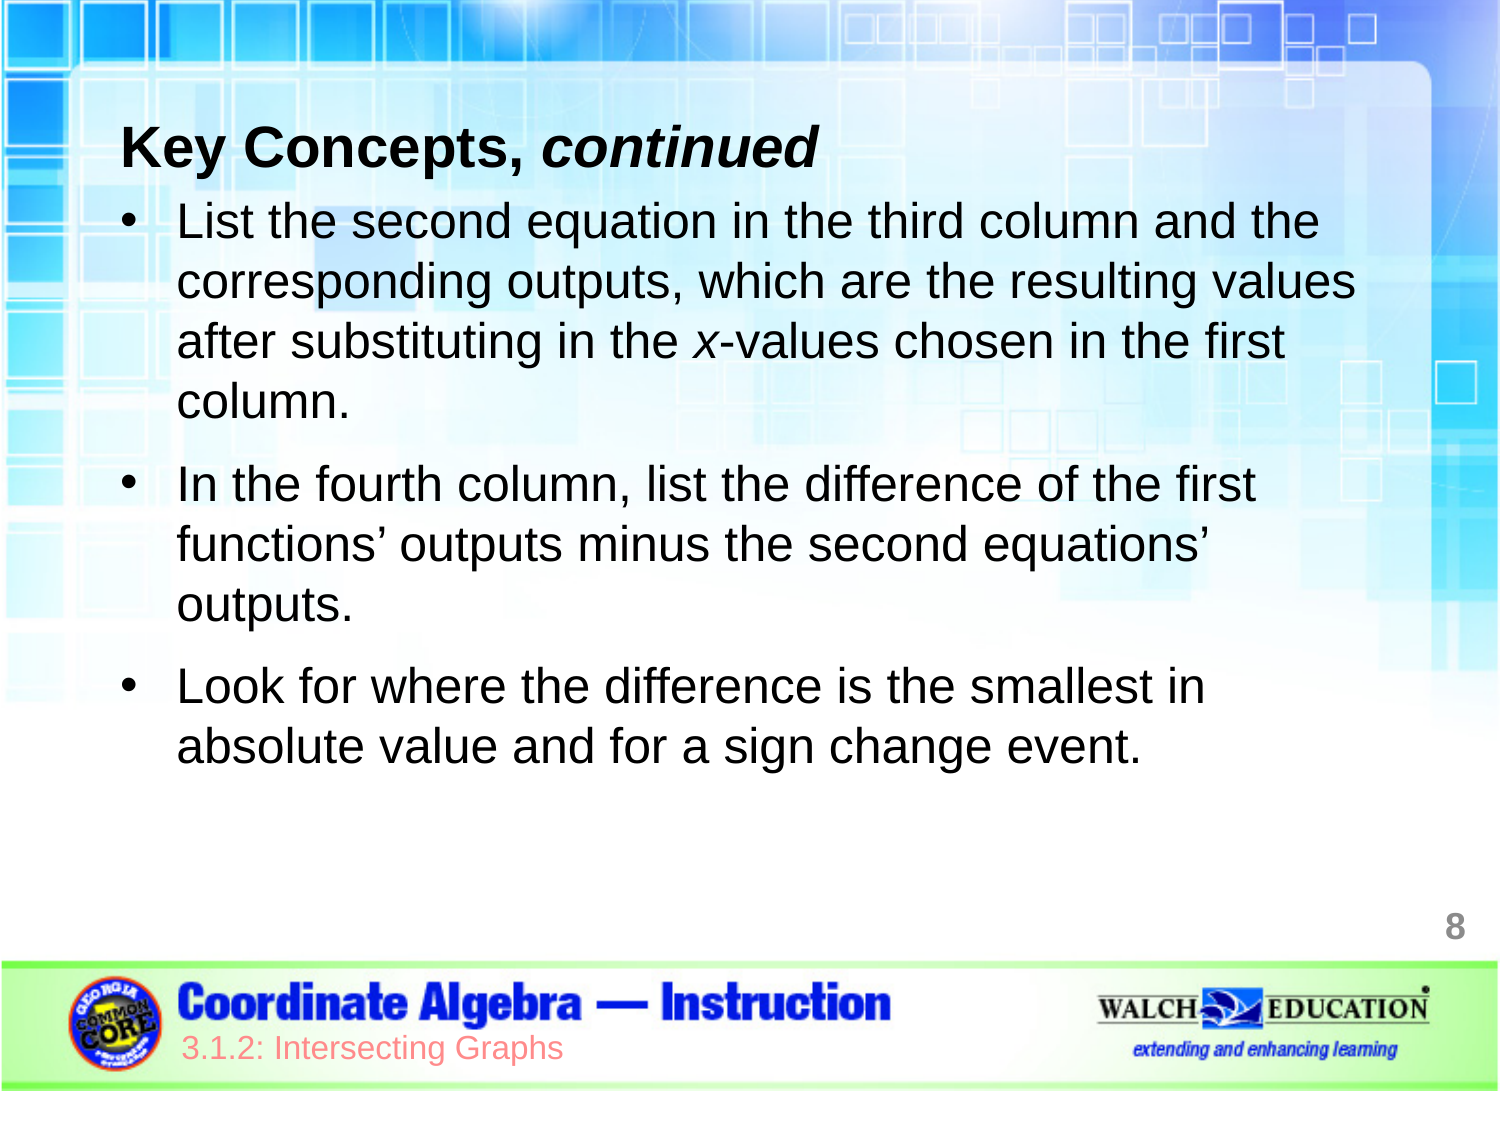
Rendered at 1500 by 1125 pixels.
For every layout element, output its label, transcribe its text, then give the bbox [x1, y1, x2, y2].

subtitle Key Concepts, continued List the second equation in the third column and the corresponding outputs, which are the resulting values after substituting in the x-values chosen in the first column. In the fourth column, list the difference of the first functions’ outputs minus the second equations’ outputs. Look for where the difference is the smallest in absolute value and for a sign change event. [105, 101, 1394, 922]
picture [1, 0, 1500, 1091]
slide_number 8 [1361, 901, 1481, 949]
footer 3.1.2: Intersecting Graphs [166, 1024, 1080, 1069]
